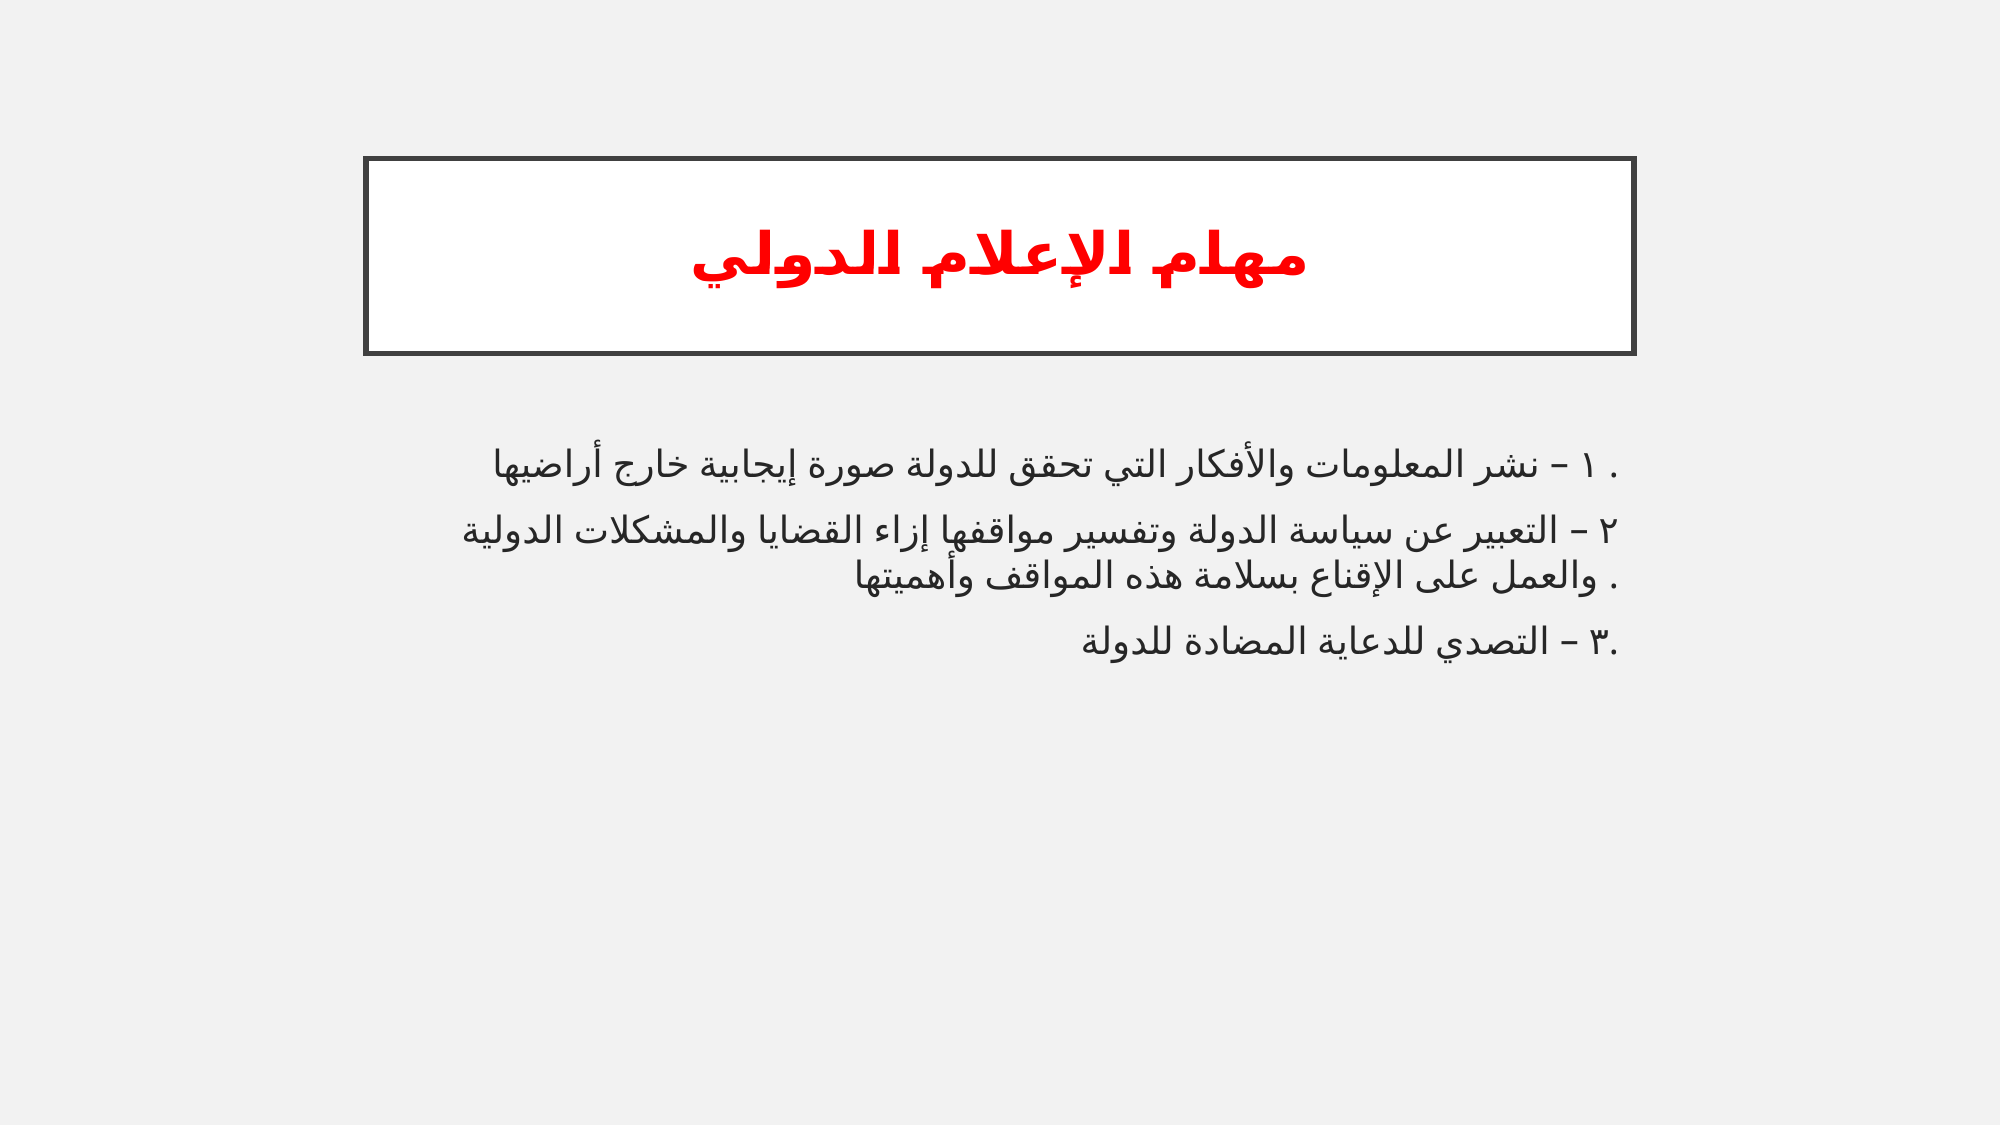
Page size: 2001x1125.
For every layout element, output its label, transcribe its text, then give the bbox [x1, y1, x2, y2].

title مهام الإعلام الدولي [363, 156, 1637, 356]
list ١ – نشر المعلومات والأفكار التي تحقق للدولة صورة إيجابية خارج أراضيها . ٢ – التعبير عن سياسة الدولة وتفسير مواقفها إزاء القضايا والمشكلات الدولية والعمل على الإقناع بسلامة هذه المواقف وأهميتها . ٣ – التصدي للدعاية المضادة للدولة. [366, 432, 1634, 942]
